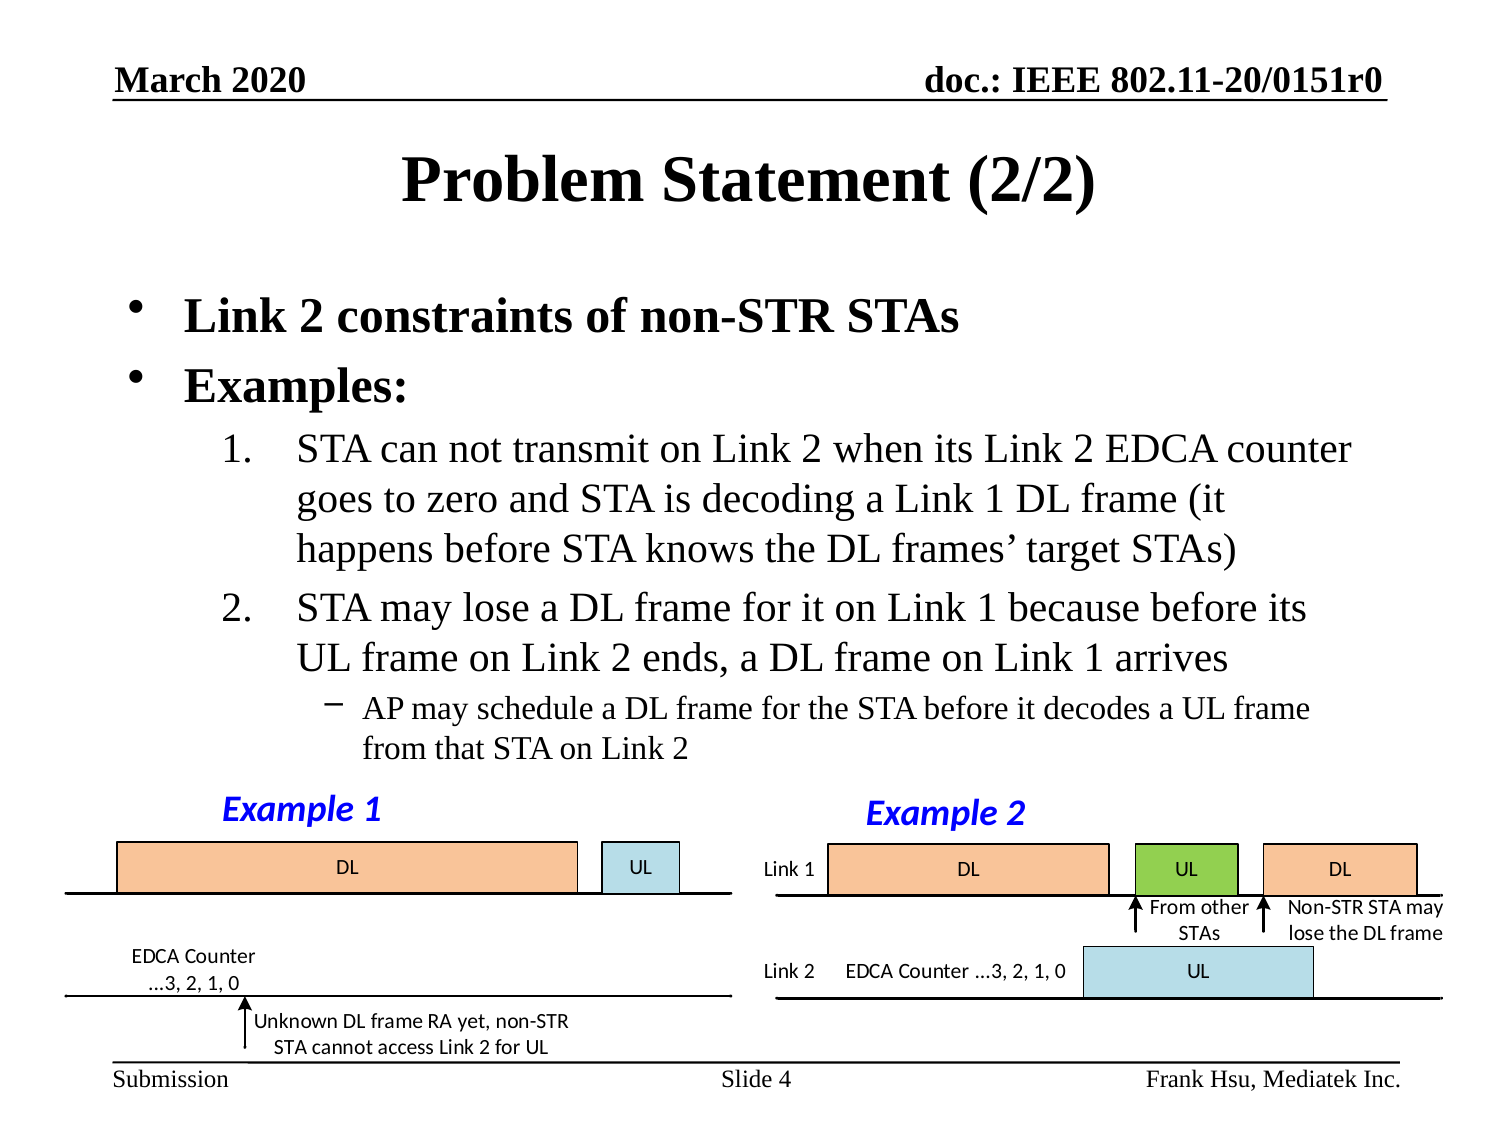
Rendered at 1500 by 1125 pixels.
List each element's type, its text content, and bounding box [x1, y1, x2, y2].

footer Frank Hsu, Mediatek Inc. [1128, 1061, 1402, 1093]
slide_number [114, 54, 309, 101]
list Link 2 constraints of non-STR STAs Examples: STA can not transmit on Link 2 when its Link 2 EDCA counter goes to zero and STA is decoding a Link 1 DL frame (it happens before STA knows the DL frames’ target STAs) STA may lose a DL frame for it on Link 1 because before its UL frame on Link 2 ends, a DL frame on Link 1 arrives AP may schedule a DL frame for the STA before it decodes a UL frame from that STA on Link 2 [112, 274, 1388, 1001]
title Problem Statement (2/2) [112, 112, 1388, 238]
text_box Example 2 [850, 780, 1041, 839]
picture [62, 839, 734, 1072]
text_box Example 1 [207, 777, 397, 837]
slide_number Slide 4 [712, 1061, 800, 1093]
picture [750, 840, 1461, 1001]
